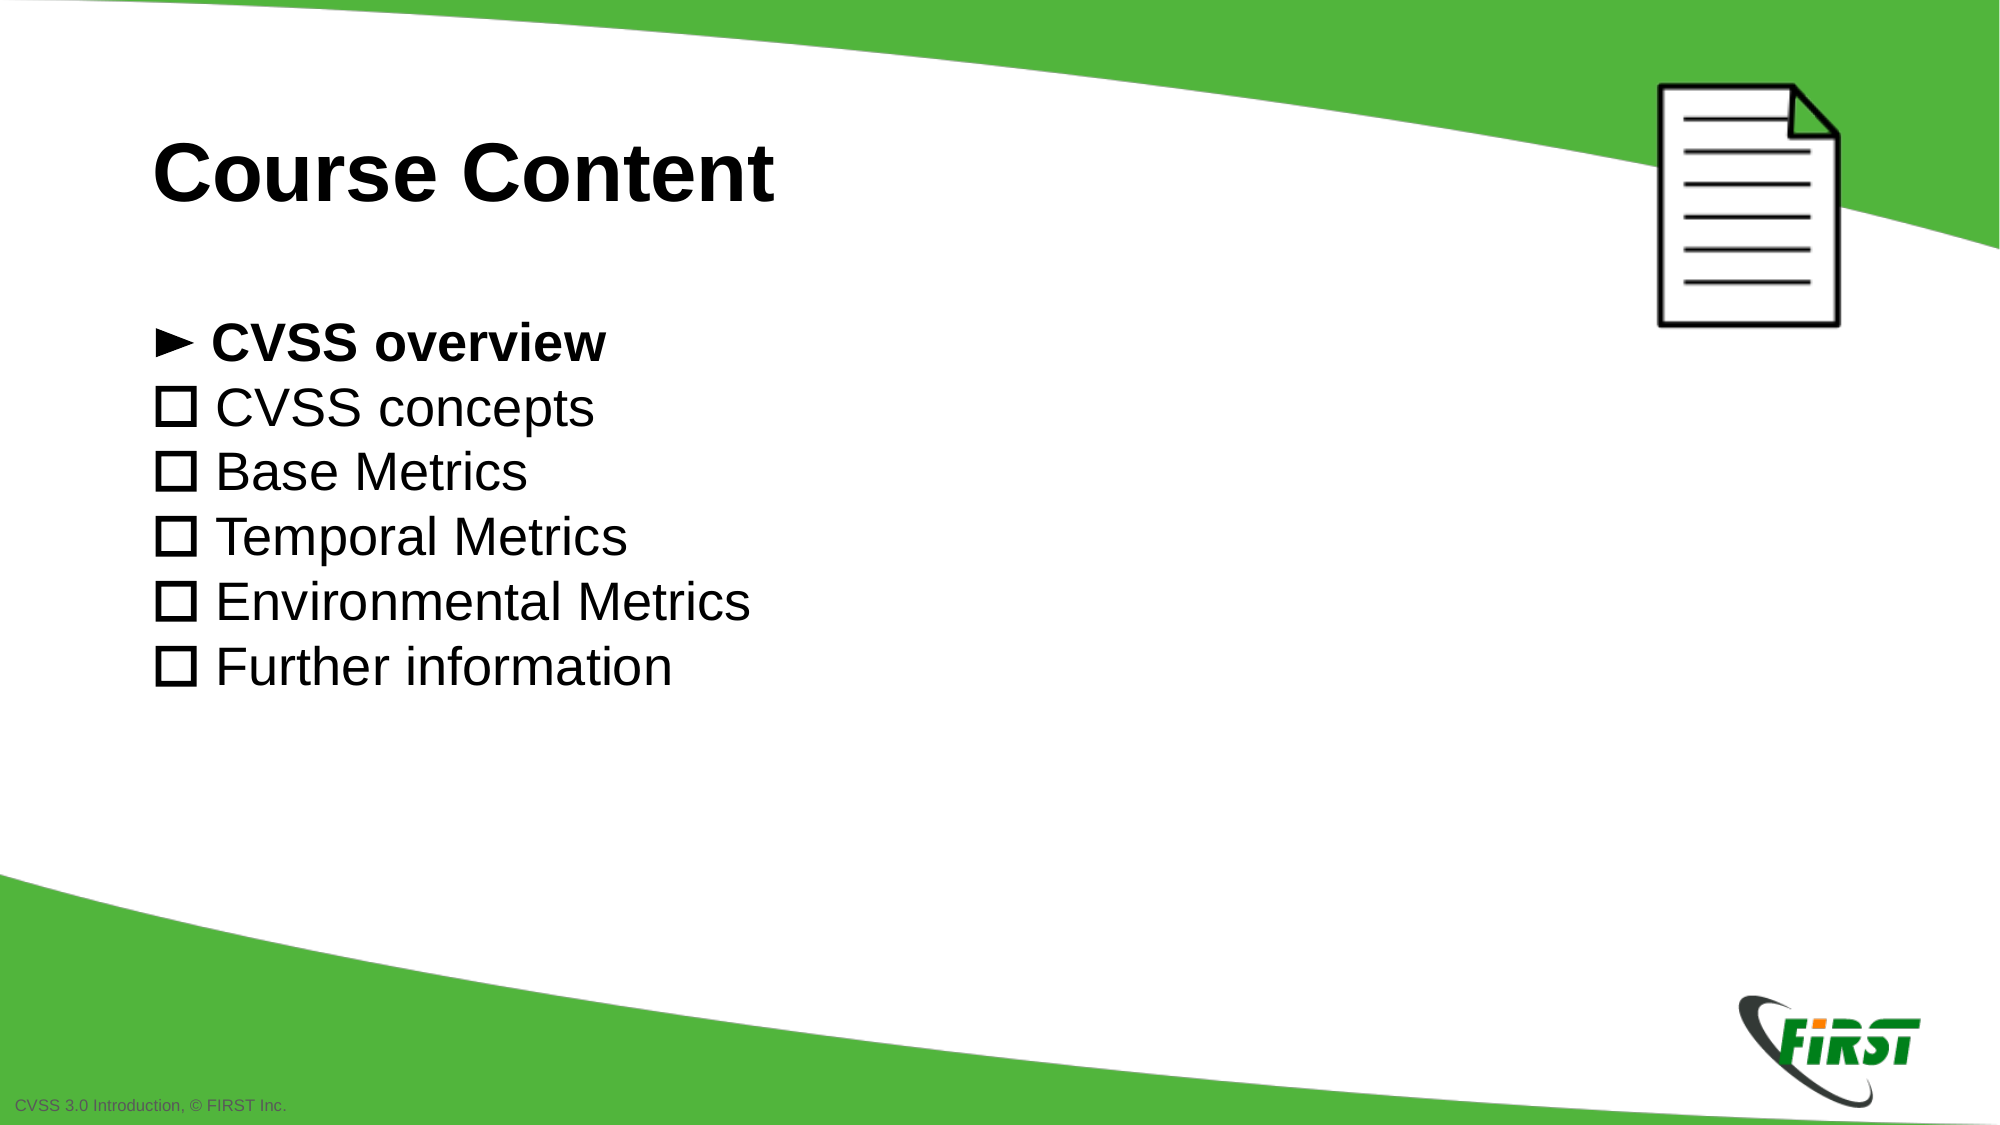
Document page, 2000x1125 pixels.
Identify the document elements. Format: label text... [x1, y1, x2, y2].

text_box Course Content [137, 59, 1548, 278]
picture [0, 0, 2000, 1125]
text_box ► CVSS overview  CVSS concepts  Base Metrics  Temporal Metrics  Environmental Metrics  Further information [137, 299, 1863, 1014]
